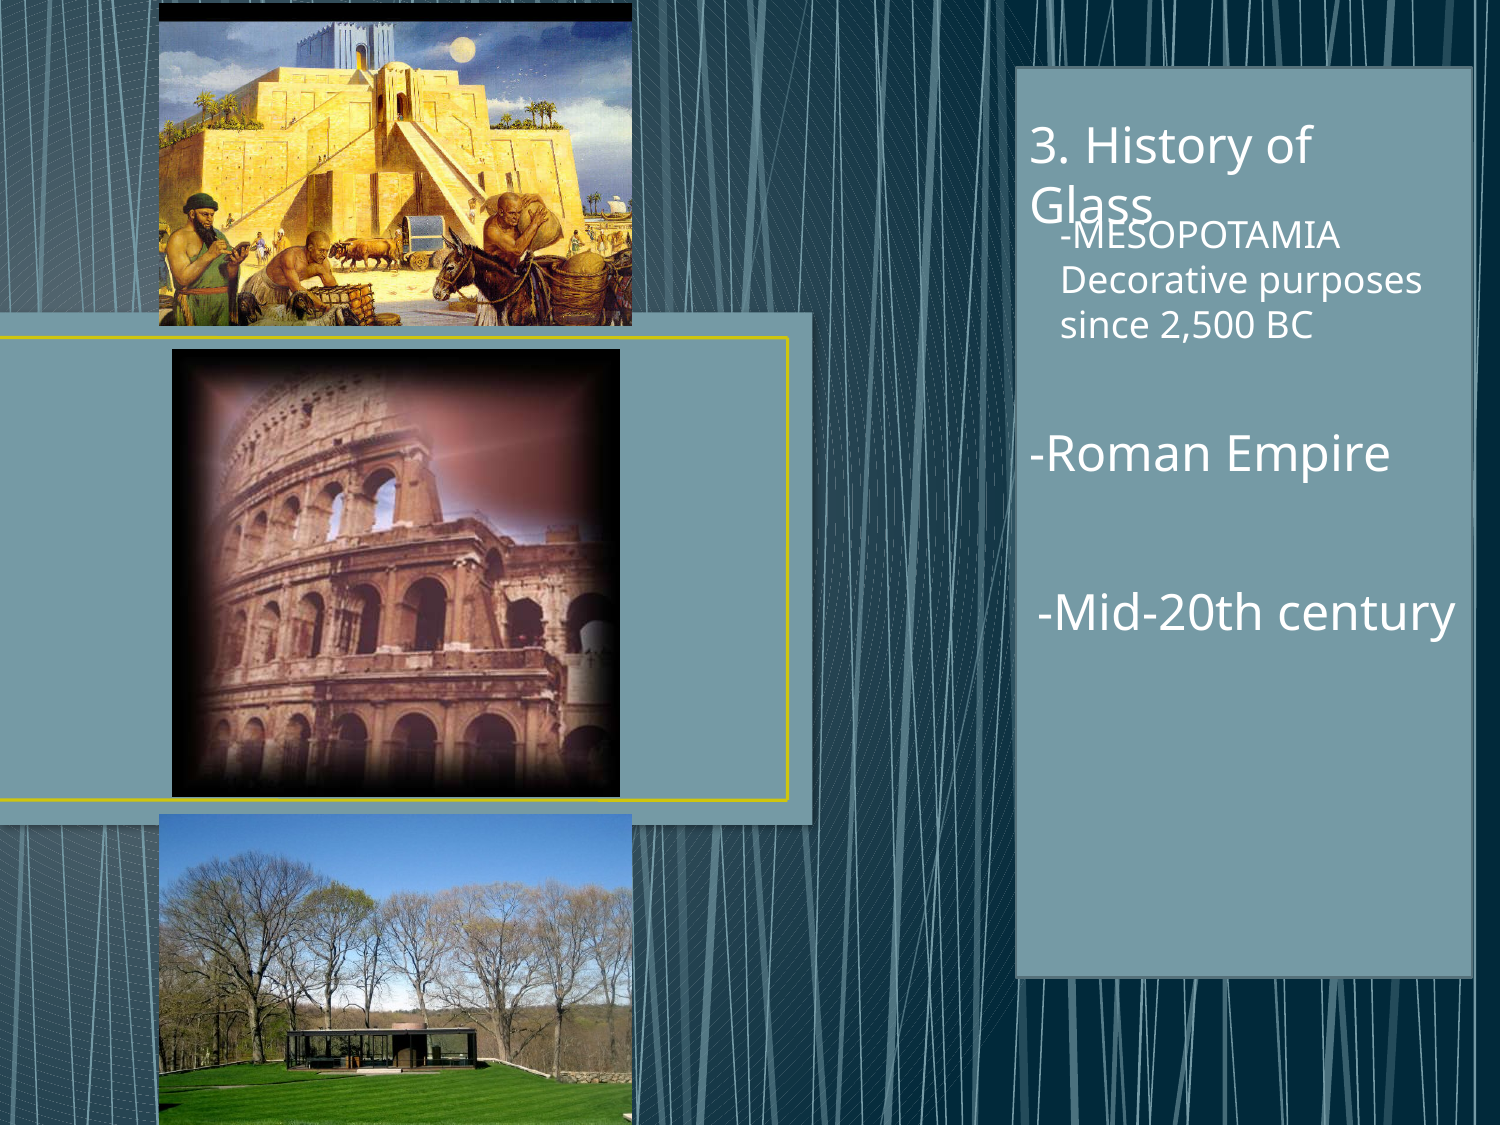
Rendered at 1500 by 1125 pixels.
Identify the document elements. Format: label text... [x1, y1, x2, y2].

picture [159, 813, 633, 1125]
text_box -Mid-20th century [1022, 573, 1484, 648]
text_box 3. History of Glass [1014, 105, 1416, 241]
text_box -Roman Empire [1014, 414, 1407, 490]
picture [159, 3, 633, 326]
picture [171, 349, 620, 797]
text_box -MESOPOTAMIA Decorative purposes since 2,500 BC [1045, 203, 1447, 354]
text_box [1015, 66, 1473, 979]
